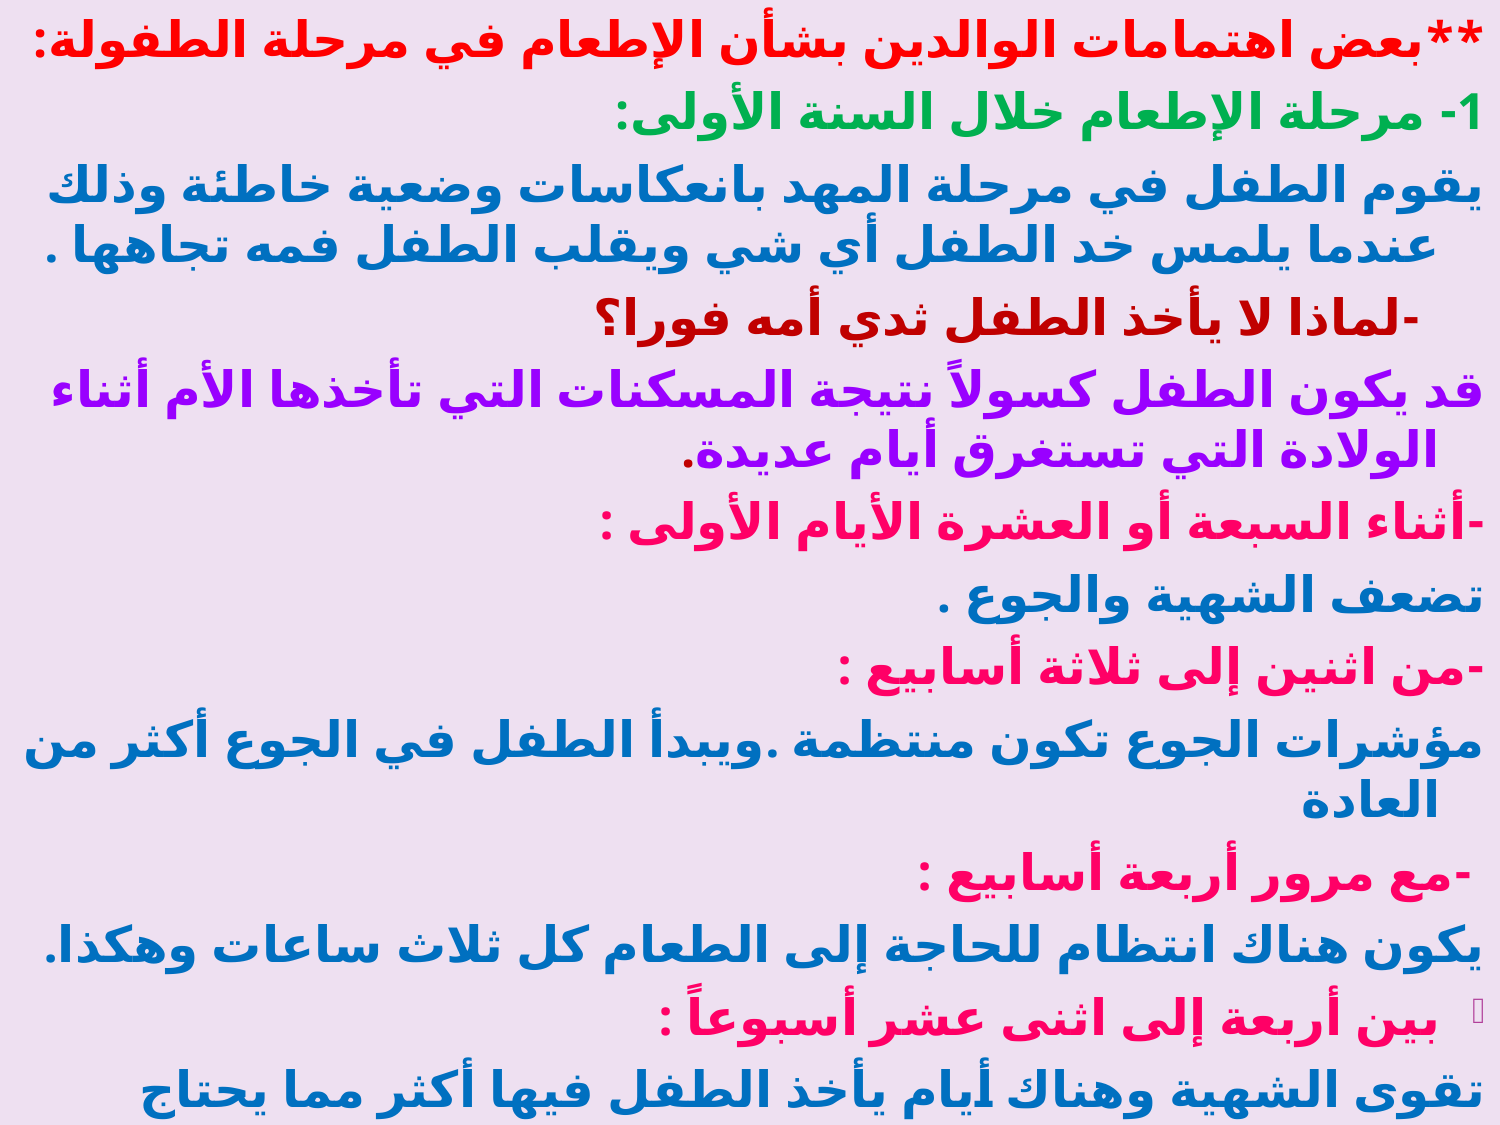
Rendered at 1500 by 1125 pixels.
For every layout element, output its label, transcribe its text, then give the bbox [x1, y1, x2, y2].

list **بعض اهتمامات الوالدين بشأن الإطعام في مرحلة الطفولة: 1- مرحلة الإطعام خلال السنة الأولى: يقوم الطفل في مرحلة المهد بانعكاسات وضعية خاطئة وذلك عندما يلمس خد الطفل أي شي ويقلب الطفل فمه تجاهها . -لماذا لا يأخذ الطفل ثدي أمه فورا؟ قد يكون الطفل كسولاً نتيجة المسكنات التي تأخذها الأم أثناء الولادة التي تستغرق أيام عديدة. -أثناء السبعة أو العشرة الأيام الأولى : تضعف الشهية والجوع . -من اثنين إلى ثلاثة أسابيع : مؤشرات الجوع تكون منتظمة .ويبدأ الطفل في الجوع أكثر من العادة -مع مرور أربعة أسابيع : يكون هناك انتظام للحاجة إلى الطعام كل ثلاث ساعات وهكذا. بين أربعة إلى اثنى عشر أسبوعاً : تقوى الشهية وهناك أيام يأخذ الطفل فيها أكثر مما يحتاج جسمه . [0, 0, 1500, 1125]
